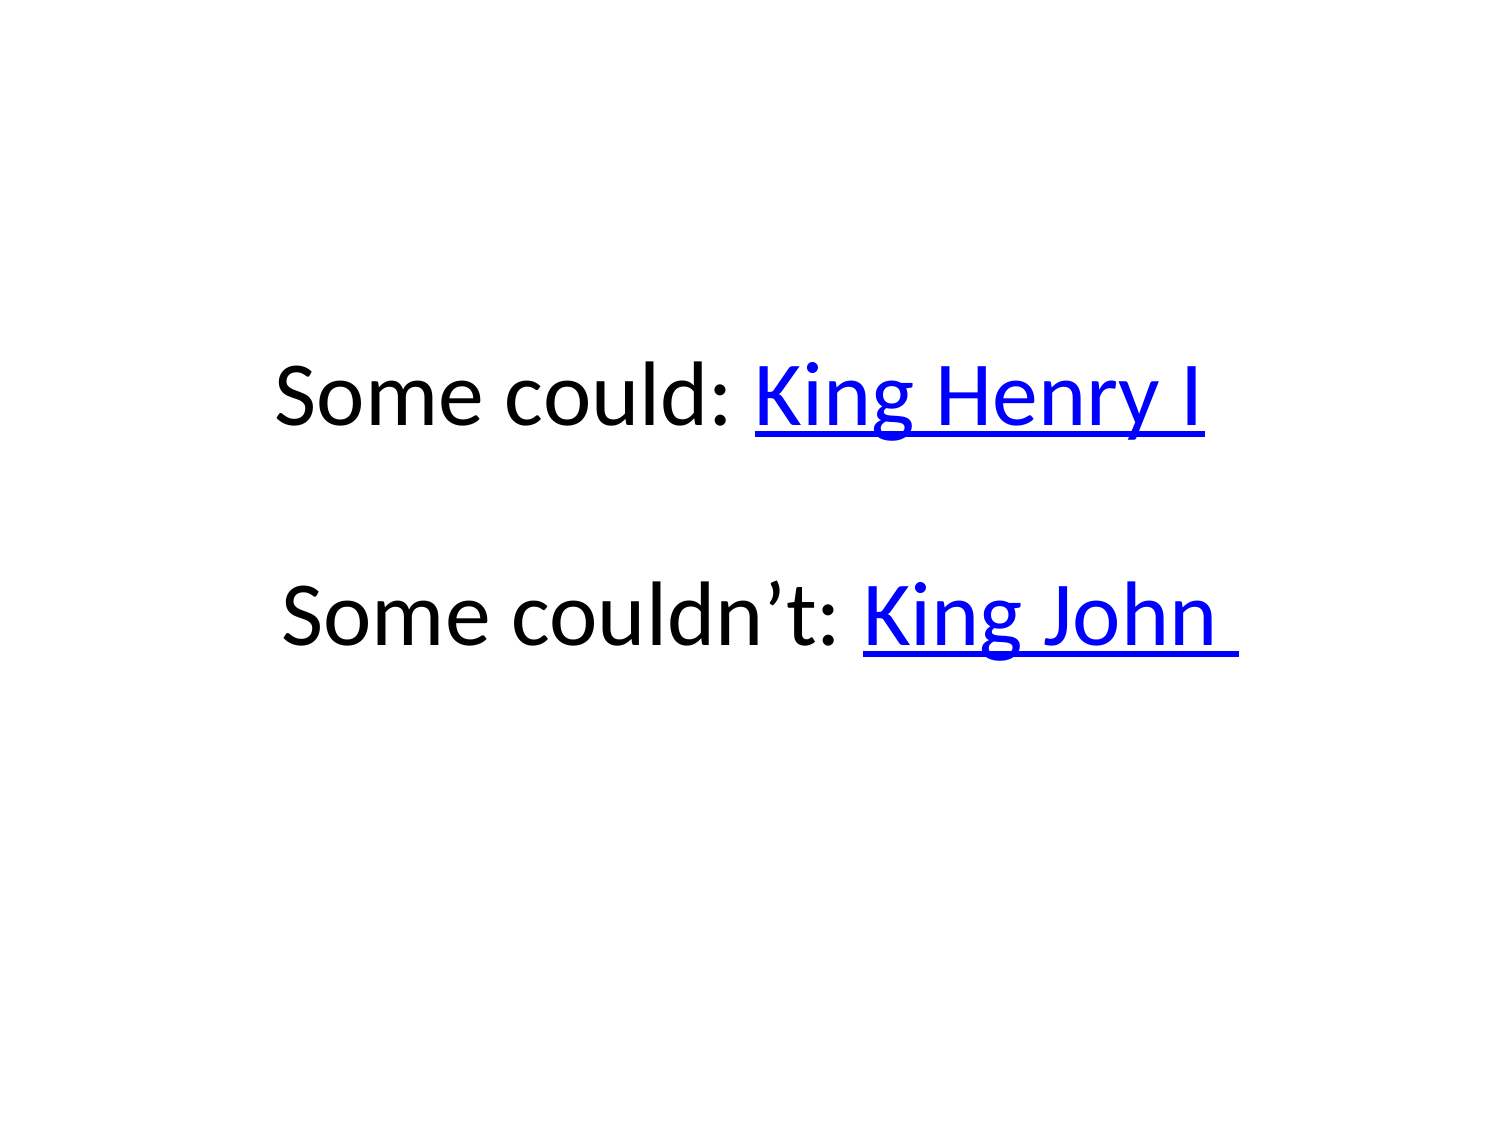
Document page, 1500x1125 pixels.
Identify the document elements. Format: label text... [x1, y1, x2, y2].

title Some could: King Henry I Some couldn’t: King John [74, 44, 1426, 1063]
